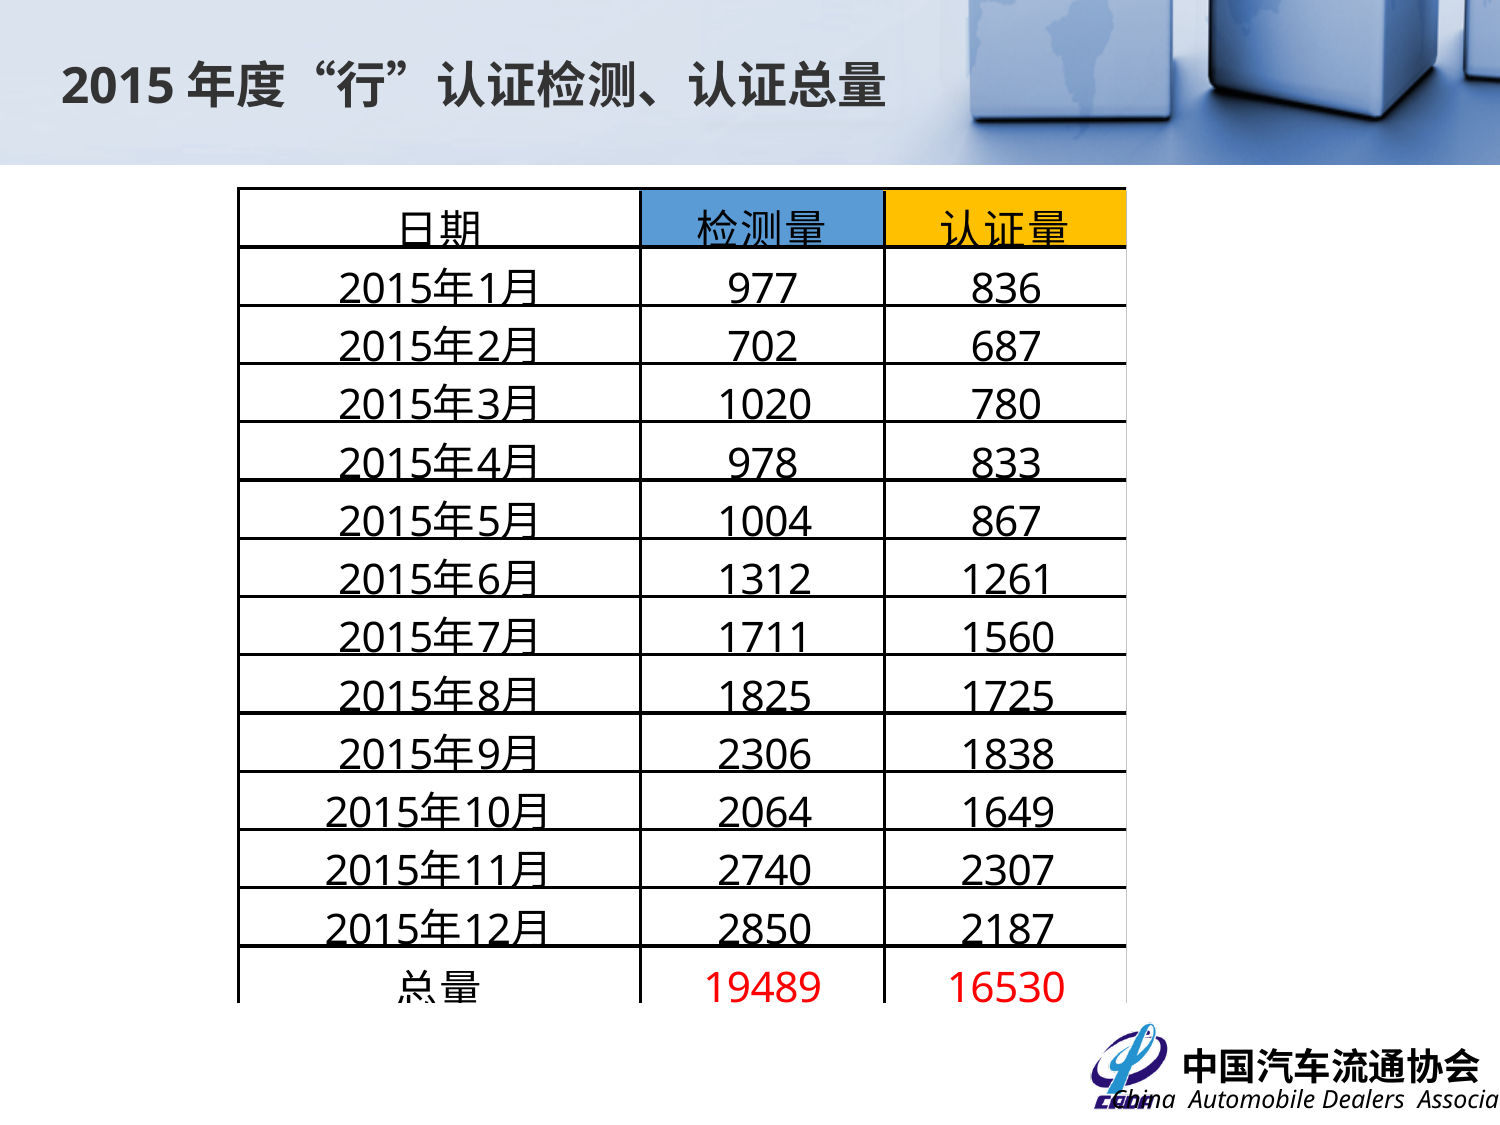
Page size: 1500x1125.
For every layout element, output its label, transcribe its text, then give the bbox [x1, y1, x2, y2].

text_box 2015年度“行”认证检测、认证总量 [46, 45, 902, 121]
title [0, 78, 1116, 164]
picture [1086, 1018, 1172, 1114]
picture [0, 0, 1500, 165]
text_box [236, 187, 1130, 1006]
picture [1164, 1096, 1171, 1106]
